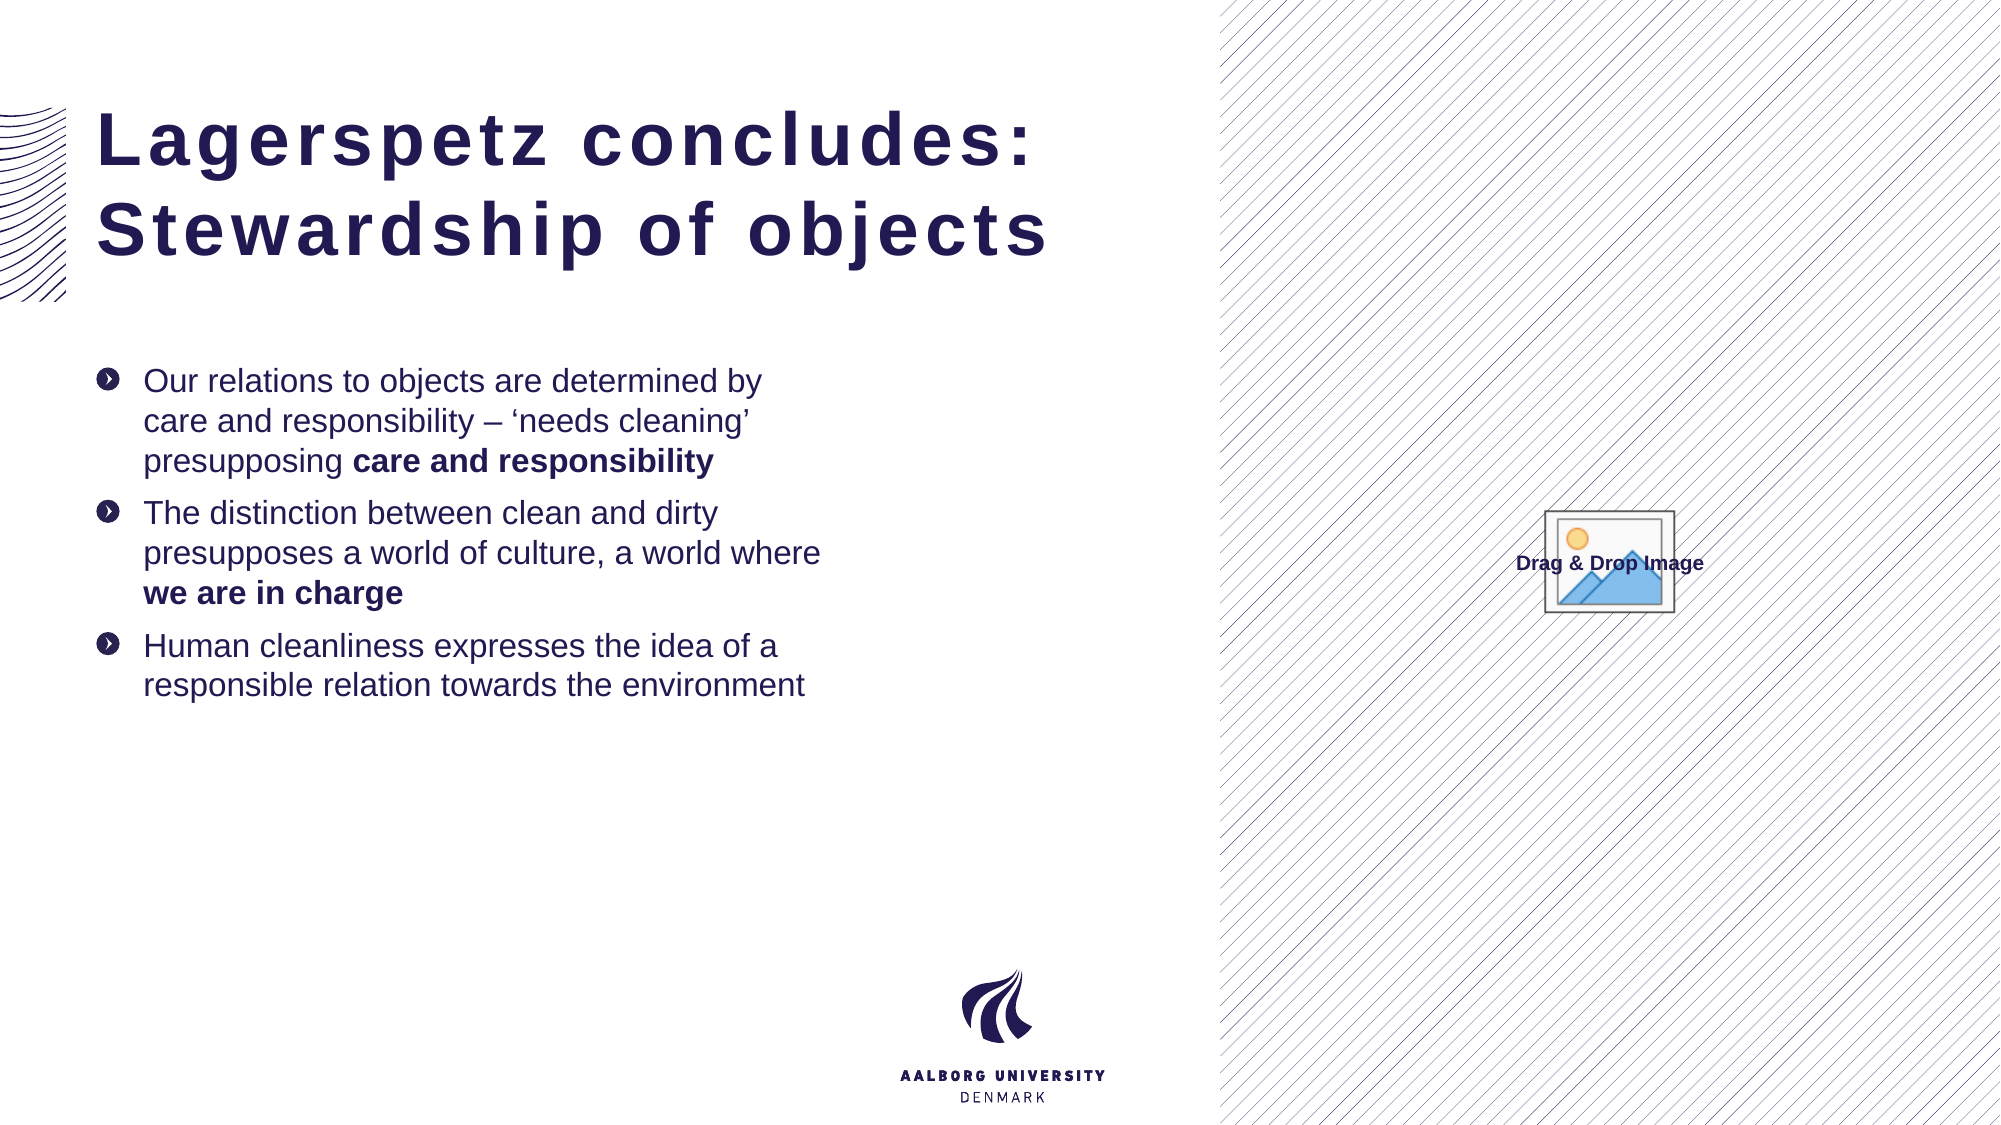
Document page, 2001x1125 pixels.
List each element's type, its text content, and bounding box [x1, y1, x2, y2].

picture [1220, 0, 2000, 1125]
list Our relations to objects are determined by care and responsibility – ‘needs cleaning’ presupposing care and responsibility The distinction between clean and dirty presupposes a world of culture, a world where we are in charge Human cleanliness expresses the idea of a responsible relation towards the environment [96, 351, 833, 968]
title Lagerspetz concludes: Stewardship of objects [96, 58, 1060, 325]
